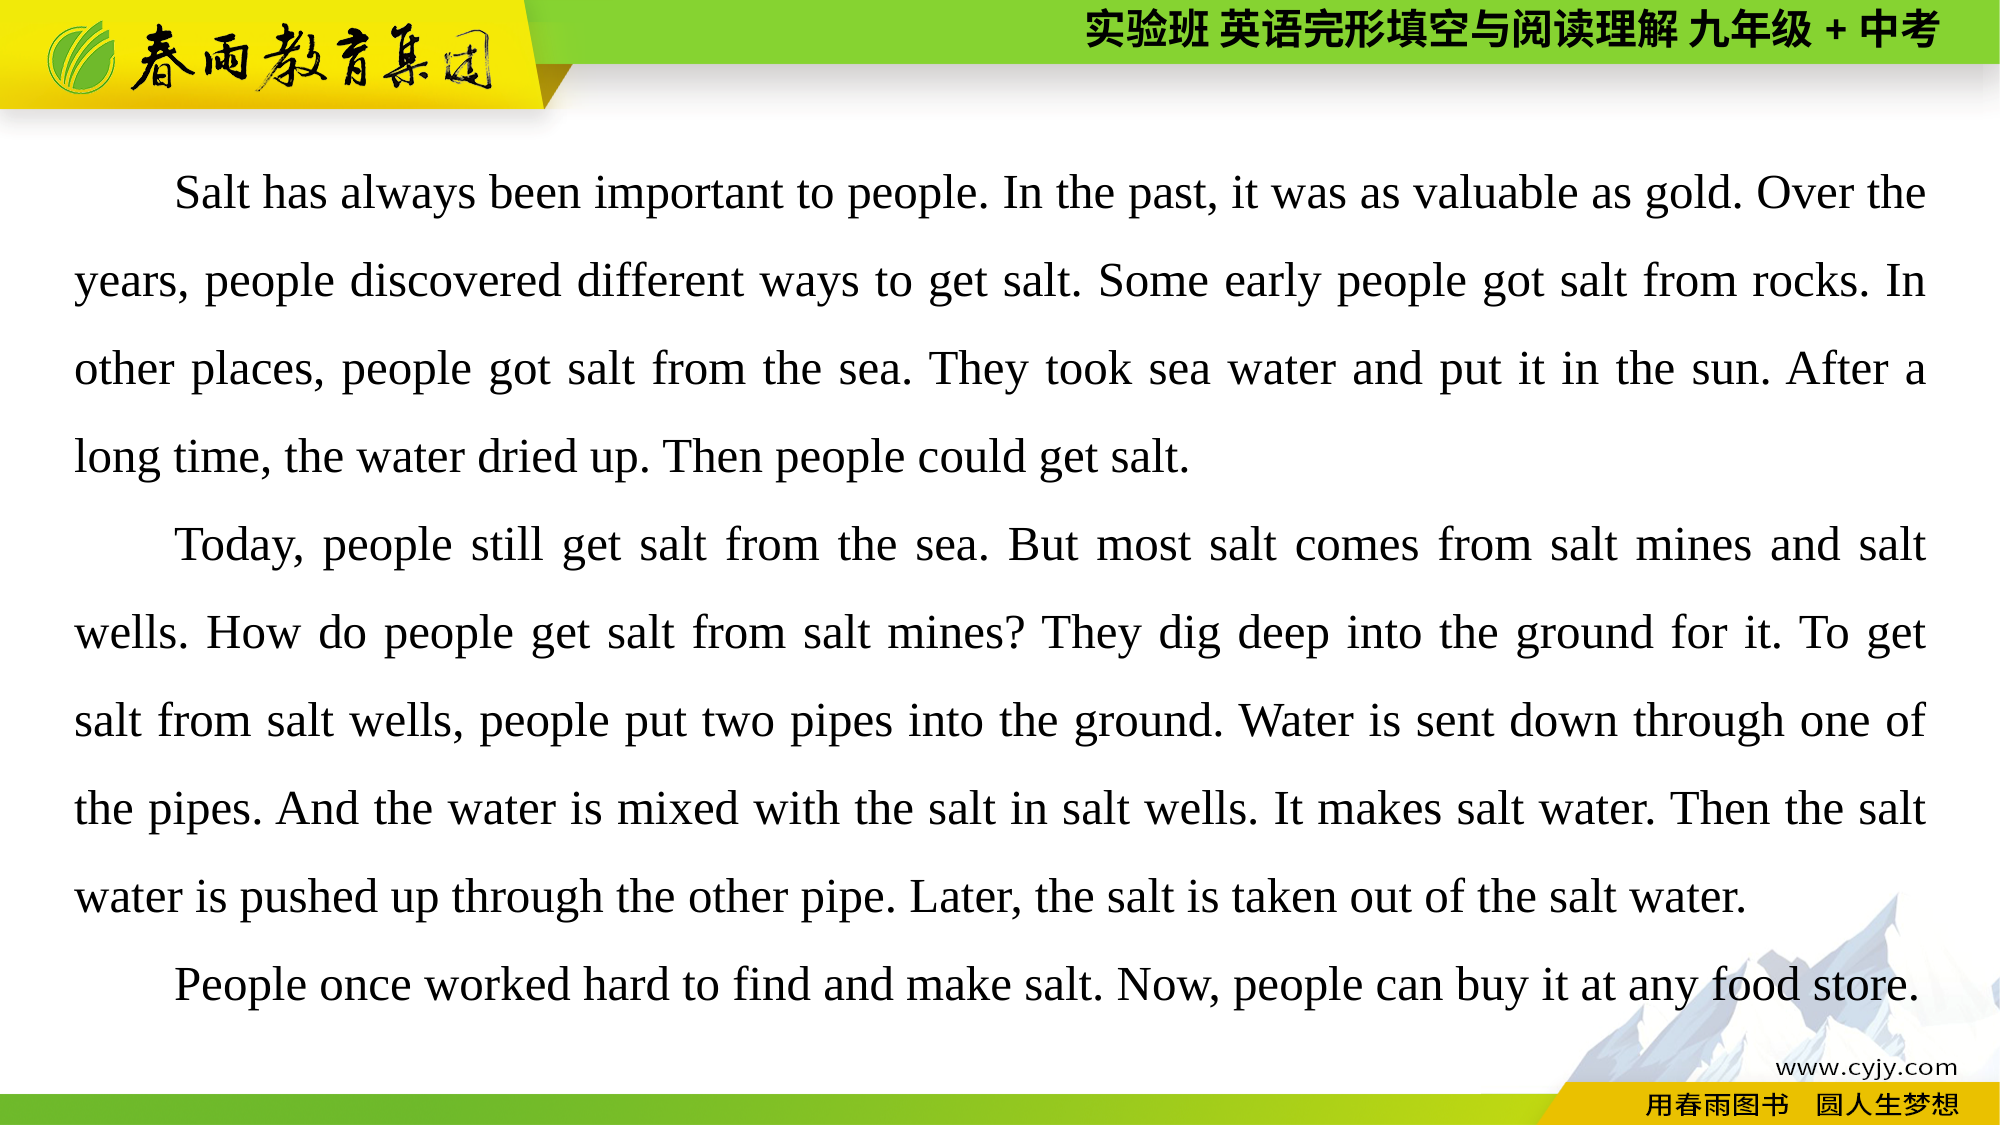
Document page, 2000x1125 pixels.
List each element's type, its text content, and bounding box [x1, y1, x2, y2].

picture [0, 0, 2000, 1125]
list Salt has always been important to people. In the past, it was as valuable as gold. Over the years, people discovered different ways to get salt. Some early people got salt from rocks. In other places, people got salt from the sea. They took sea water and put it in the sun. After a long time, the water dried up. Then people could get salt. Today, people still get salt from the sea. But most salt comes from salt mines and salt wells. How do people get salt from salt mines? They dig deep into the ground for it. To get salt from salt wells, people put two pipes into the ground. Water is sent down through one of the pipes. And the water is mixed with the salt in salt wells. It makes salt water. Then the salt water is pushed up through the other pipe. Later, the salt is taken out of the salt water. People once worked hard to find and make salt. Now, people can buy it at any food store. [59, 122, 1944, 1028]
